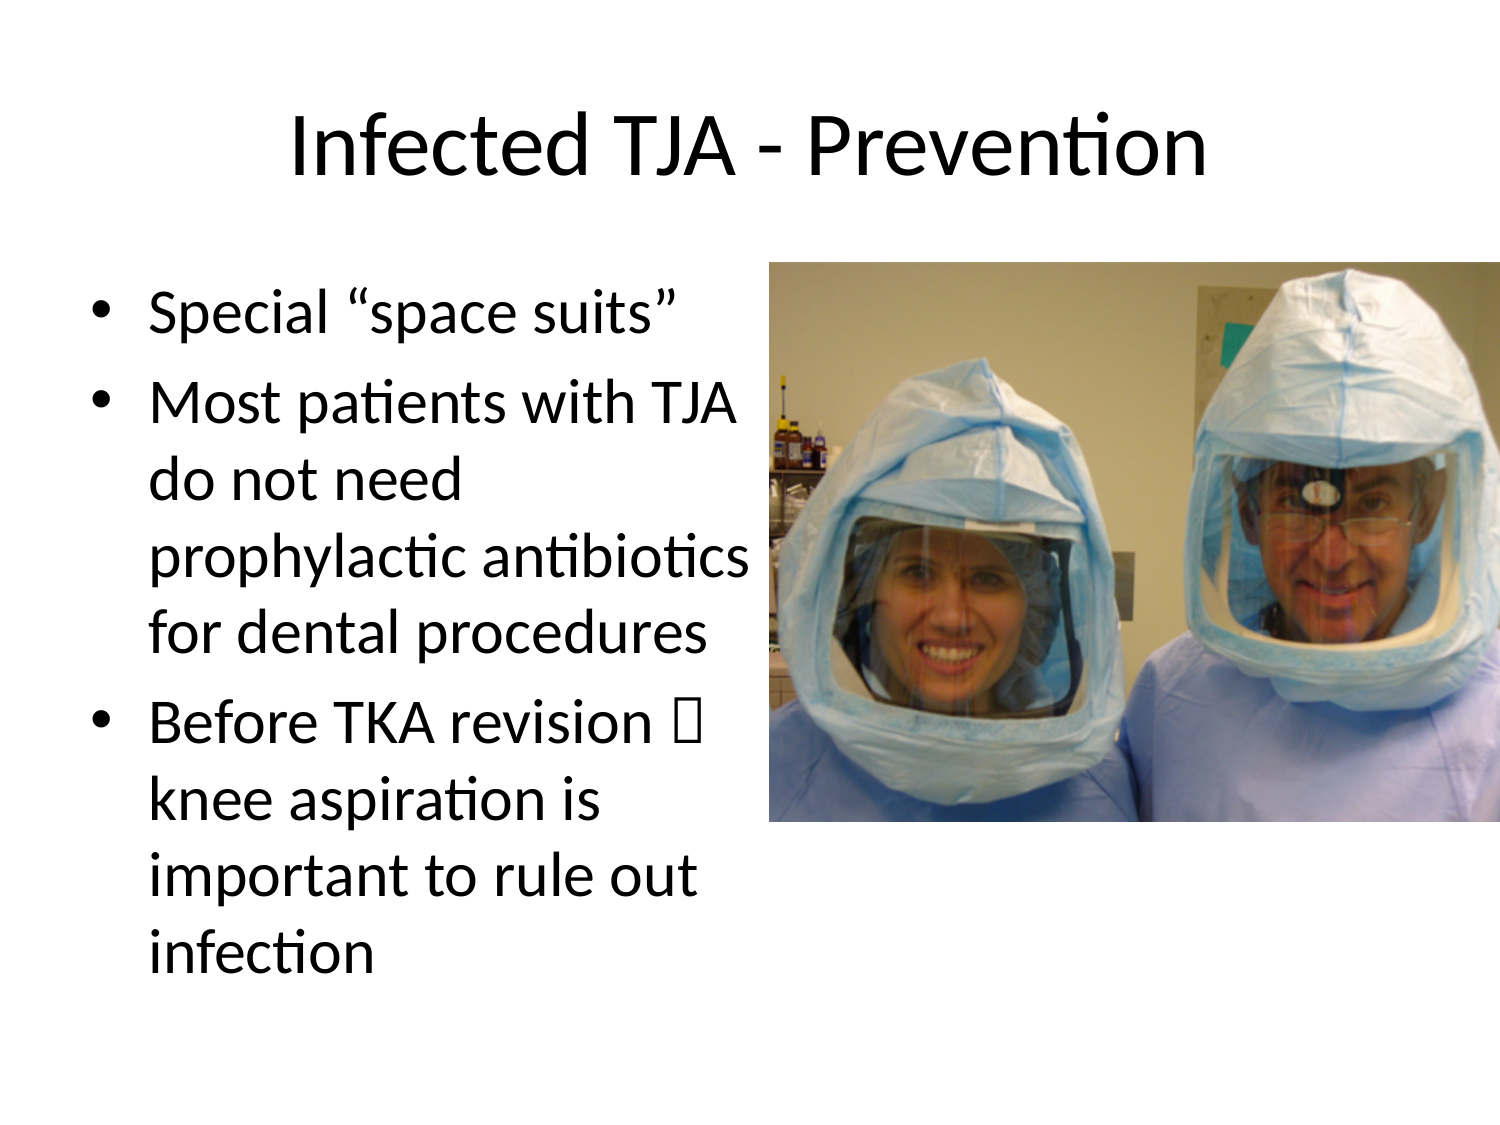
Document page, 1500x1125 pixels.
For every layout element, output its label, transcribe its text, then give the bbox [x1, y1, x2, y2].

picture [768, 262, 1500, 823]
title Infected TJA - Prevention [75, 45, 1425, 233]
list Special “space suits” Most patients with TJA do not need prophylactic antibiotics for dental procedures Before TKA revision  knee aspiration is important to rule out infection [75, 262, 770, 1005]
